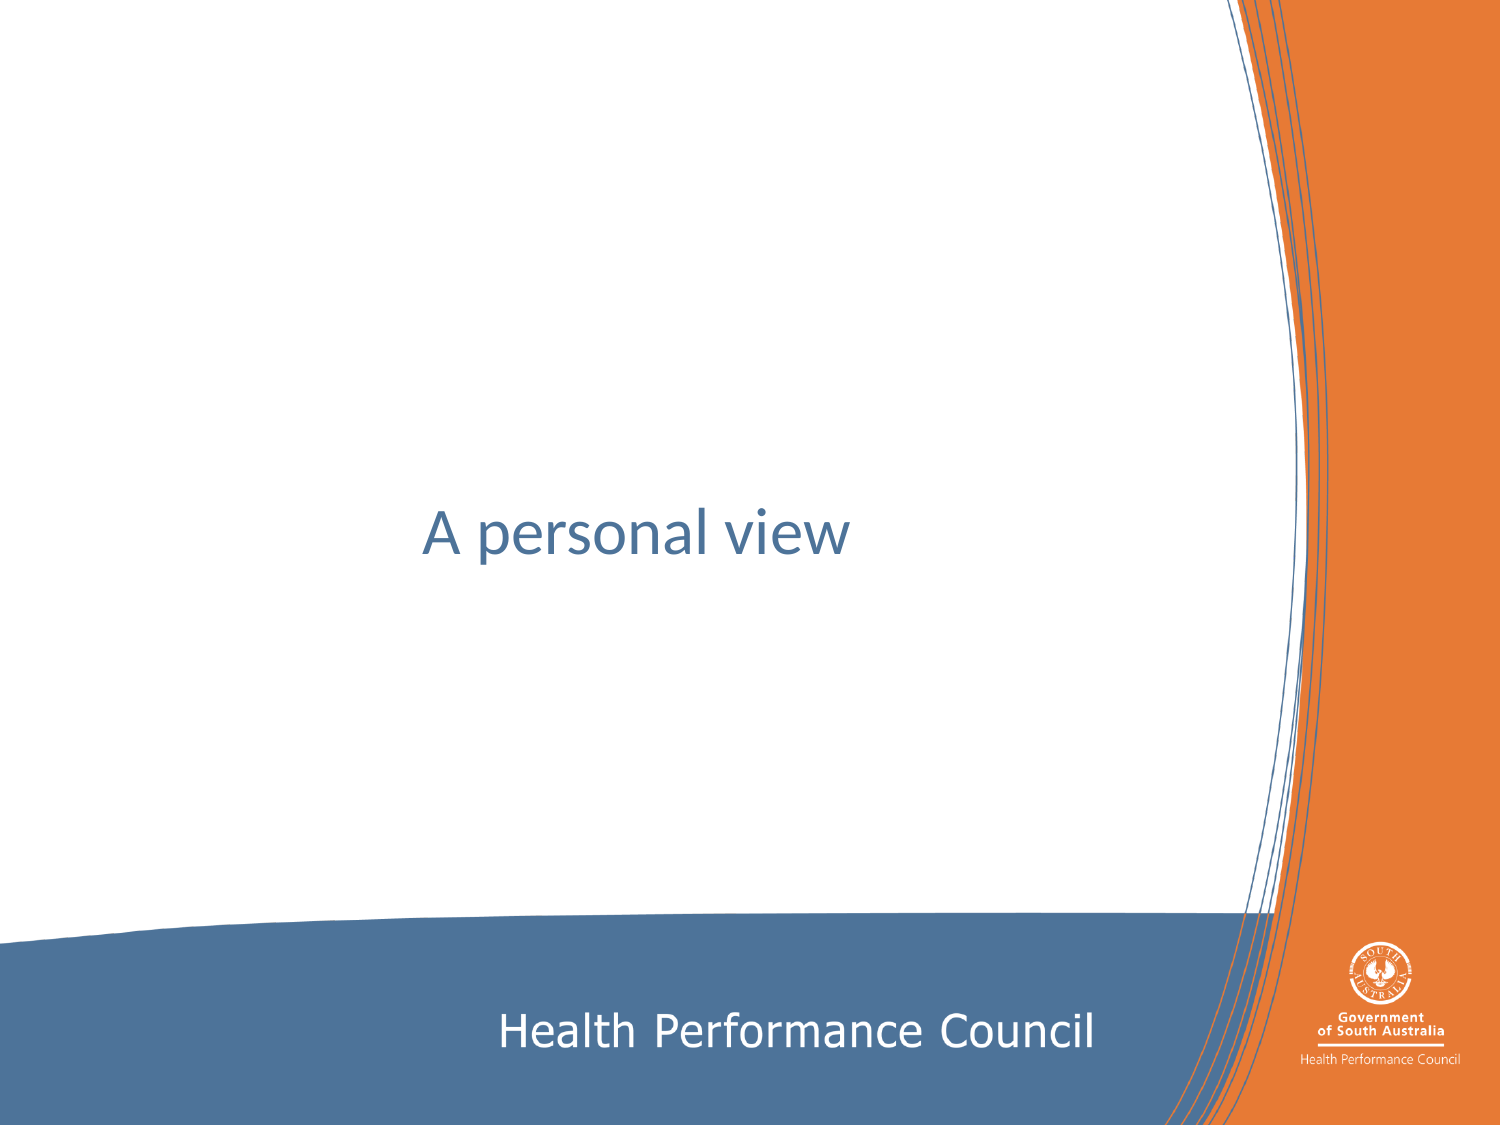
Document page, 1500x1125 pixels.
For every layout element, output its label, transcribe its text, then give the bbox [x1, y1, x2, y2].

picture [0, 0, 1500, 1125]
title A personal view [407, 480, 1430, 704]
